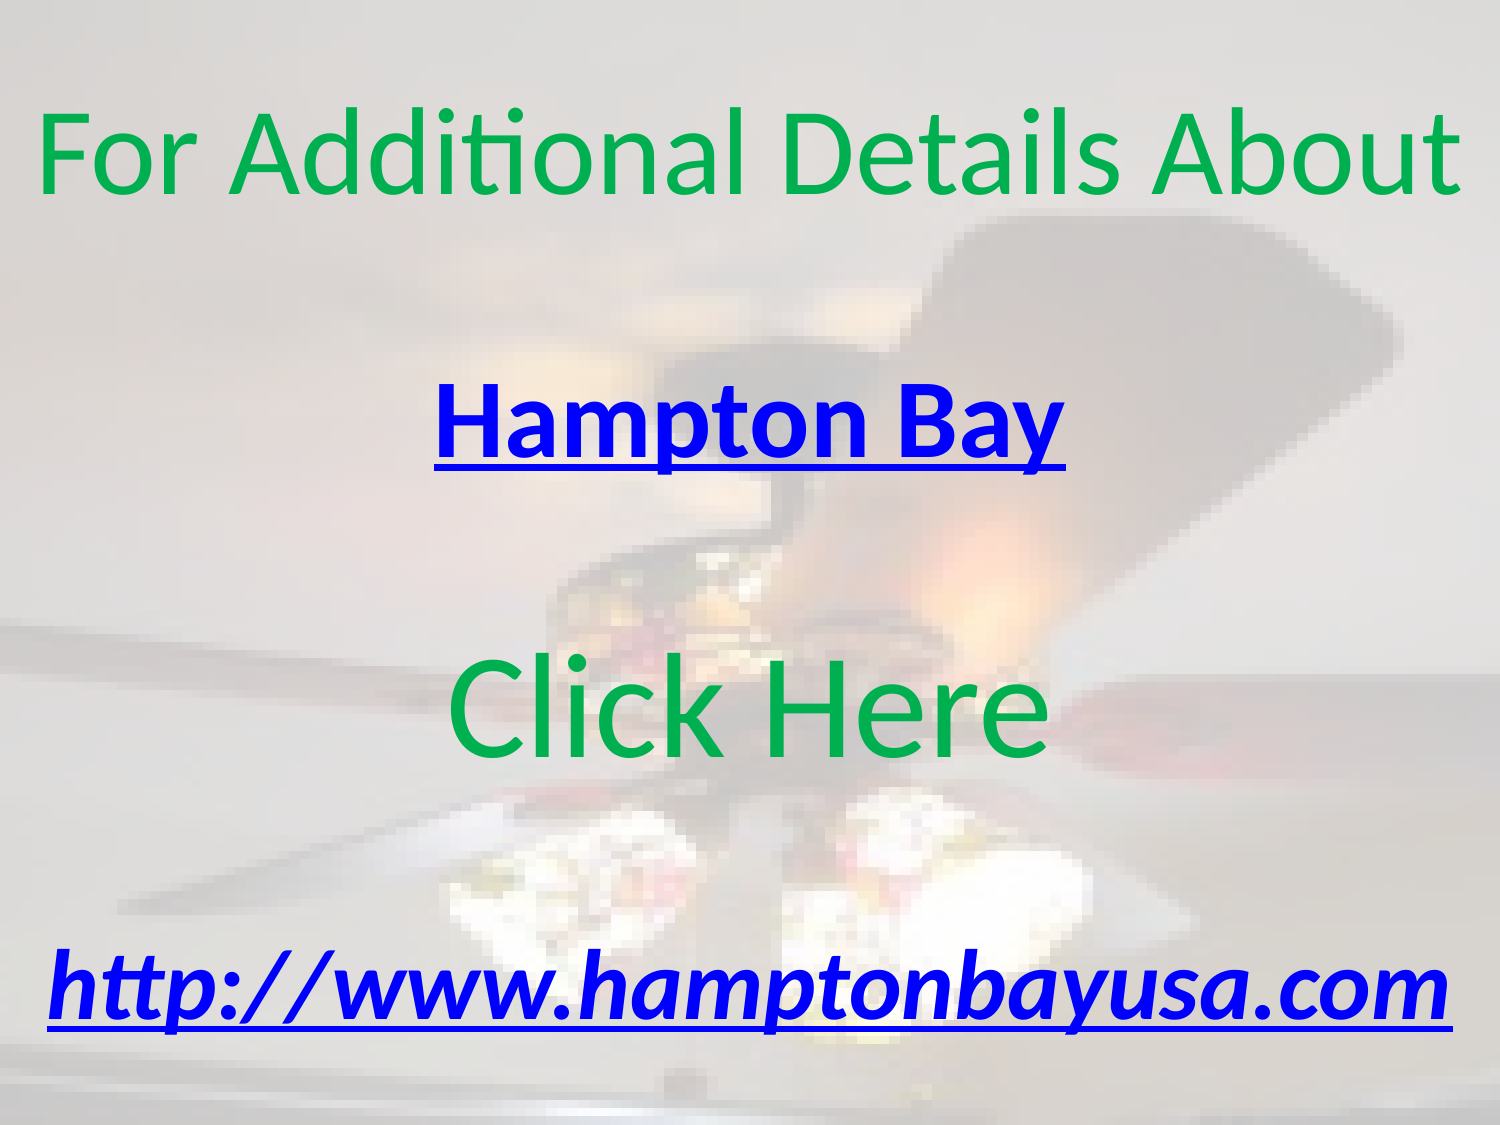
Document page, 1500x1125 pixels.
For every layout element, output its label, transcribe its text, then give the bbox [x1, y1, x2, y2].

text_box Click Here [0, 599, 1500, 795]
text_box http://www.hamptonbayusa.com [0, 912, 1500, 1048]
text_box Hampton Bay [0, 337, 1500, 488]
text_box For Additional Details About [0, 62, 1500, 228]
